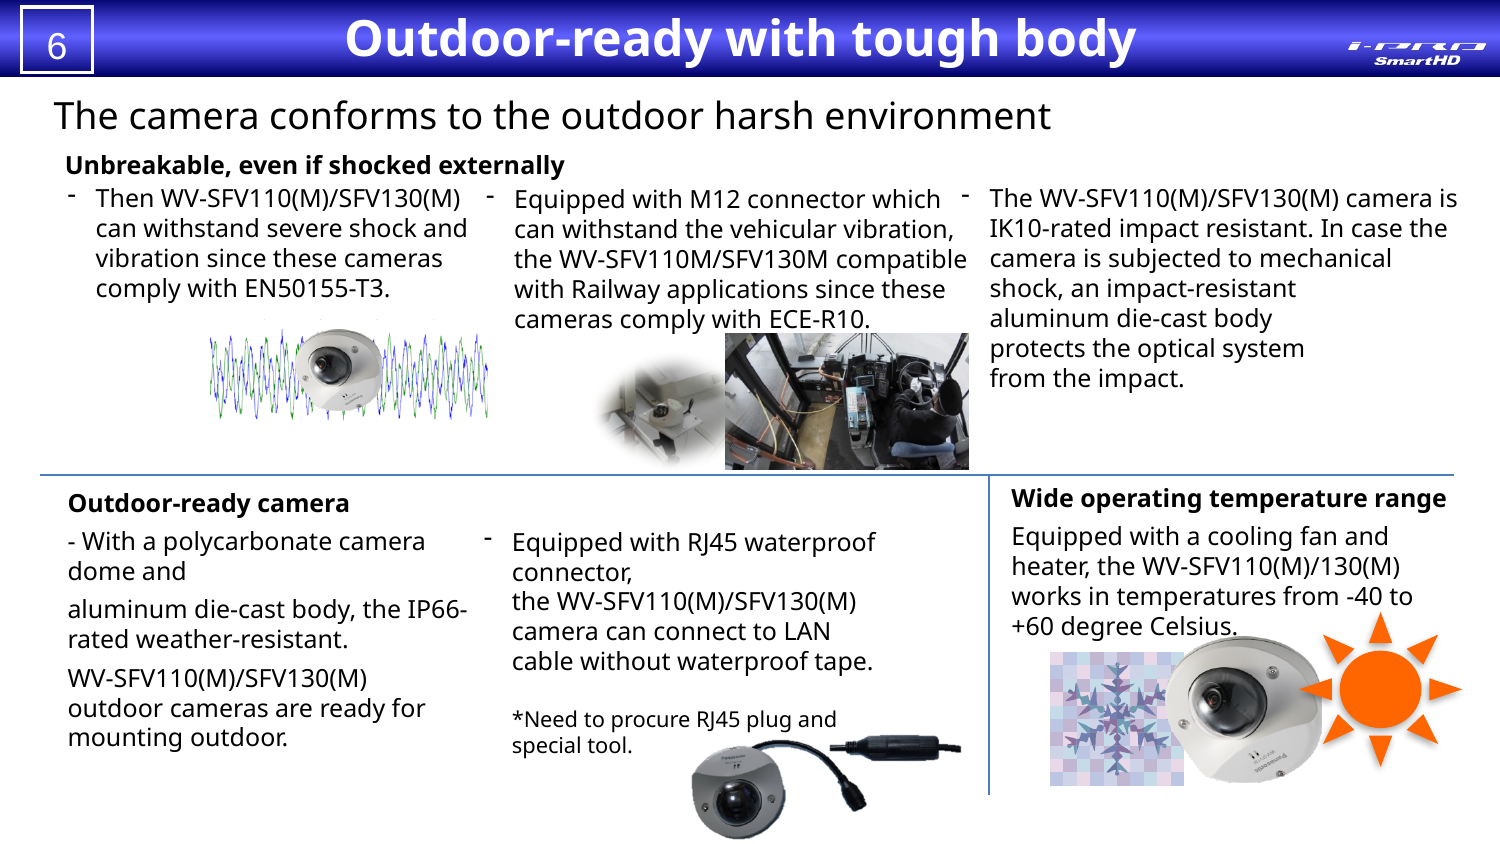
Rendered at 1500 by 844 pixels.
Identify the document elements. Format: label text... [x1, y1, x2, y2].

text_box Wide operating temperature range Equipped with a cooling fan and heater, the WV-SFV110(M)/130(M) works in temperatures from -40 to +60 degree Celsius. [996, 474, 1475, 648]
text_box Outdoor-ready camera - With a polycarbonate camera dome and aluminum die-cast body, the IP66-rated weather-resistant. WV-SFV110(M)/SFV130(M) outdoor cameras are ready for mounting outdoor. [52, 484, 488, 760]
picture [1049, 636, 1323, 786]
text_box [1326, 678, 1332, 701]
title Outdoor-ready with tough body [0, 0, 1500, 77]
text_box [1322, 634, 1355, 665]
text_box Then WV-SFV110(M)/SFV130(M) can withstand severe shock and vibration since these cameras comply with EN50155-T3. [52, 175, 508, 310]
text_box [1326, 714, 1355, 743]
picture [210, 319, 488, 422]
text_box [1368, 611, 1393, 644]
text_box The camera conforms to the outdoor harsh environment [39, 84, 1469, 145]
text_box Equipped with RJ45 waterproof connector, the WV-SFV110(M)/SFV130(M) camera can connect to LAN cable without waterproof tape. *Need to procure RJ45 plug and special tool. [468, 518, 896, 801]
text_box [1406, 634, 1439, 665]
text_box [1339, 650, 1422, 729]
text_box [1368, 735, 1393, 767]
text_box The WV-SFV110(M)/SFV130(M) camera is IK10-rated impact resistant. In case the camera is subjected to mechanical shock, an impact-resistant aluminum die-cast body protects the optical system from the impact. [946, 175, 1475, 400]
picture [610, 320, 970, 502]
picture [682, 721, 964, 844]
text_box [1406, 714, 1439, 745]
text_box Equipped with M12 connector which can withstand the vehicular vibration, the WV-SFV110M/SFV130M compatible with Railway applications since these cameras comply with ECE-R10. [471, 176, 946, 341]
text_box [1429, 678, 1463, 701]
text_box Unbreakable, even if shocked externally [50, 142, 989, 187]
